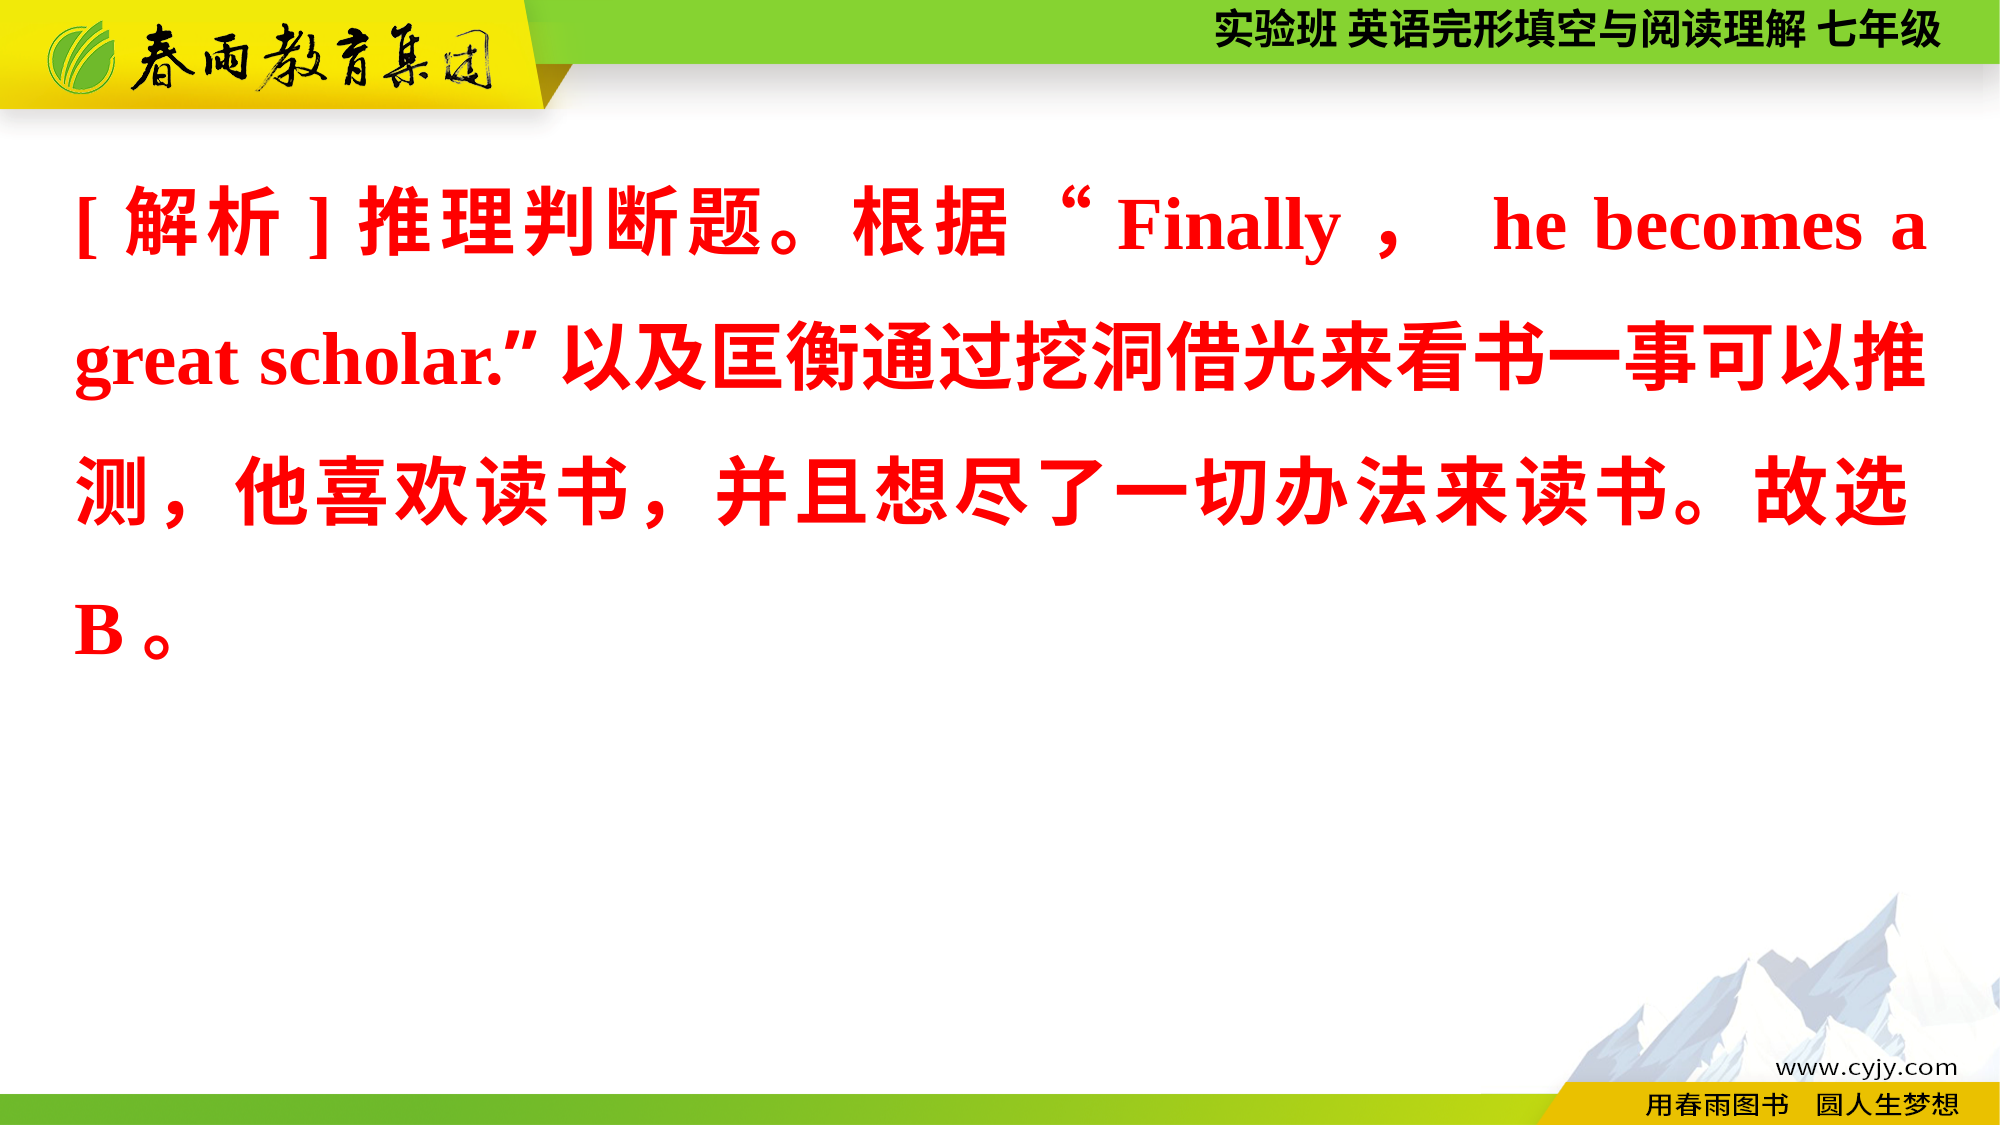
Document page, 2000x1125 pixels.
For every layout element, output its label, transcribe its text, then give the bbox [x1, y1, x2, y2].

list [解析]推理判断题。根据“Finally， he becomes a great scholar.”以及匡衡通过挖洞借光来看书一事可以推测，他喜欢读书，并且想尽了一切办法来读书。故选B。 [59, 122, 1944, 530]
picture [0, 0, 2000, 1125]
